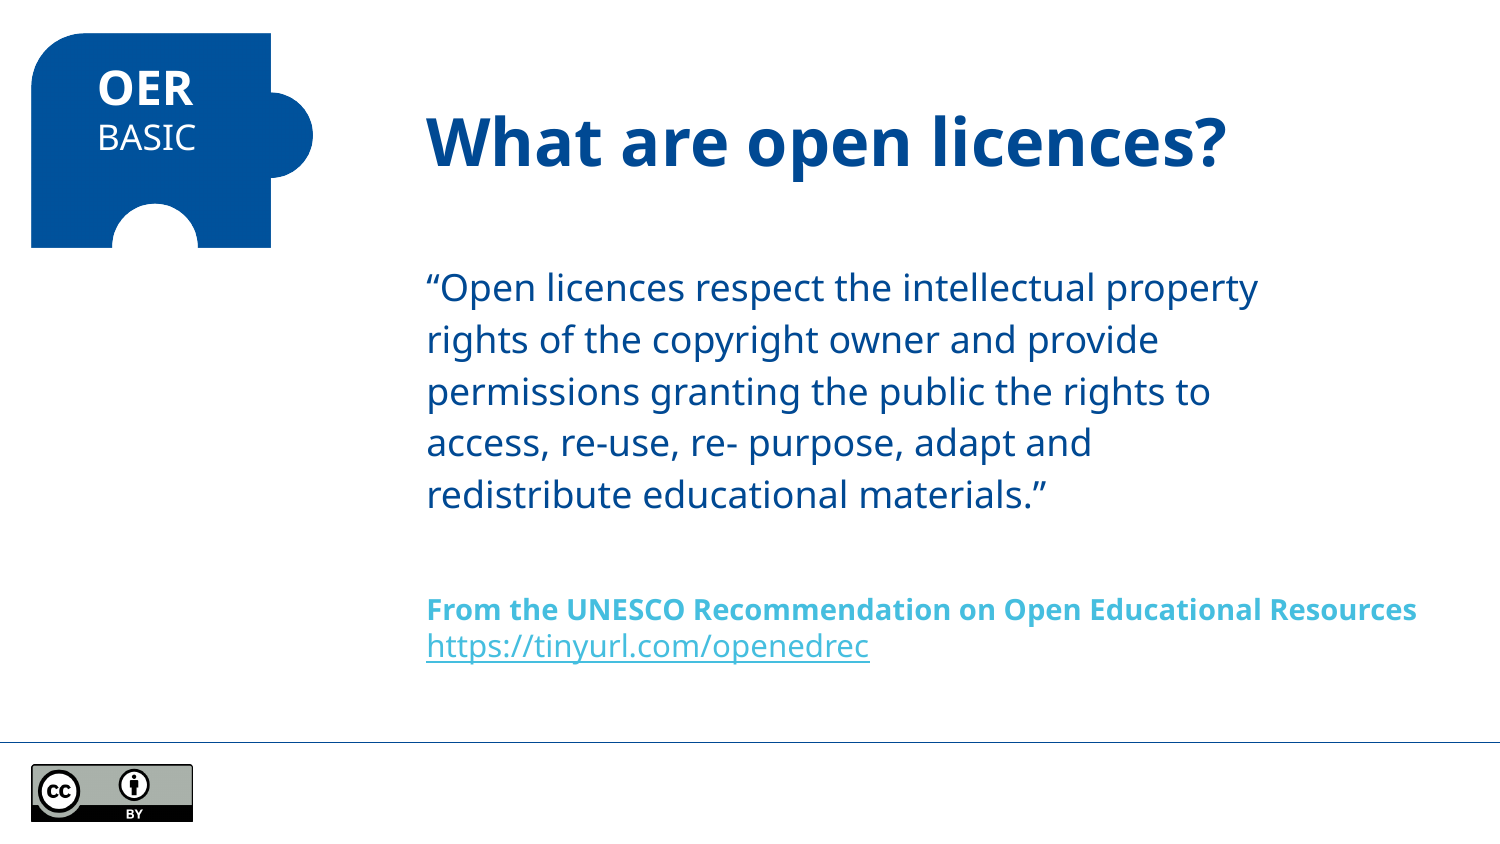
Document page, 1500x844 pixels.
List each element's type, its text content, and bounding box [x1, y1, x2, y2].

picture [31, 764, 193, 822]
text_box “Open licences respect the intellectual property rights of the copyright owner and provide permissions granting the public the rights to access, re-use, re- purpose, adapt and redistribute educational materials.” [411, 242, 1320, 576]
text_box From the UNESCO Recommendation on Open Educational Resources https://tinyurl.com/openedrec [411, 576, 1500, 685]
text_box What are open licences? [411, 85, 1402, 195]
text_box OER BASIC [315, 42, 513, 173]
picture [31, 33, 313, 248]
text_box [0, 750, 1500, 844]
